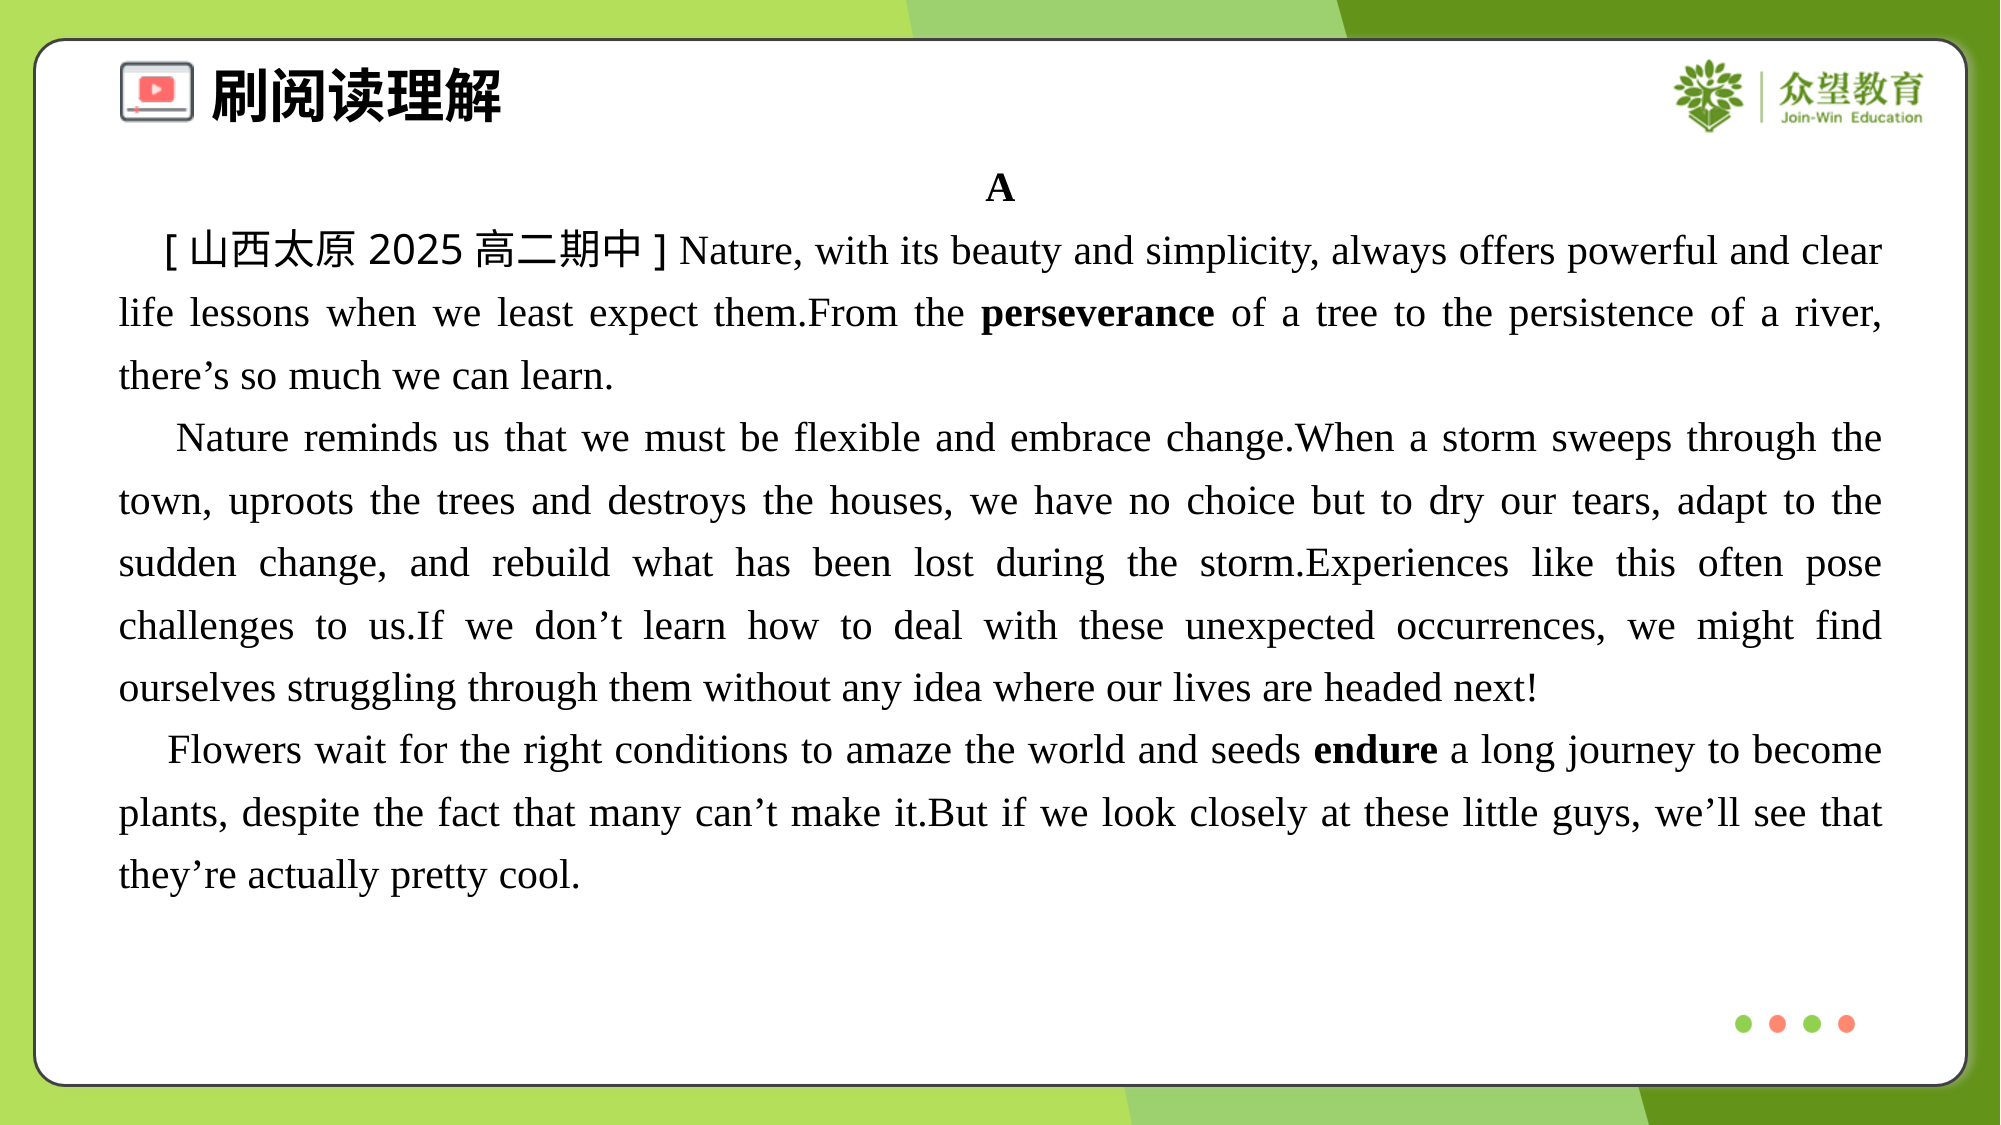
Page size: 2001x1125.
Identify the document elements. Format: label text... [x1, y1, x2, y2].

text_box A [山西太原2025高二期中] Nature, with its beauty and simplicity, always offers powerful and clear life lessons when we least expect them.From the perseverance of a tree to the persistence of a river, there’s so much we can learn. Nature reminds us that we must be flexible and embrace change.When a storm sweeps through the town, uproots the trees and destroys the houses, we have no choice but to dry our tears, adapt to the sudden change, and rebuild what has been lost during the storm.Experiences like this often pose challenges to us.If we don’t learn how to deal with these unexpected occurrences, we might find ourselves struggling through them without any idea where our lives are headed next! Flowers wait for the right conditions to amaze the world and seeds endure a long journey to become plants, despite the fact that many can’t make it.But if we look closely at these little guys, we’ll see that they’re actually pretty cool. [118, 147, 1883, 961]
picture [0, 0, 2000, 1125]
